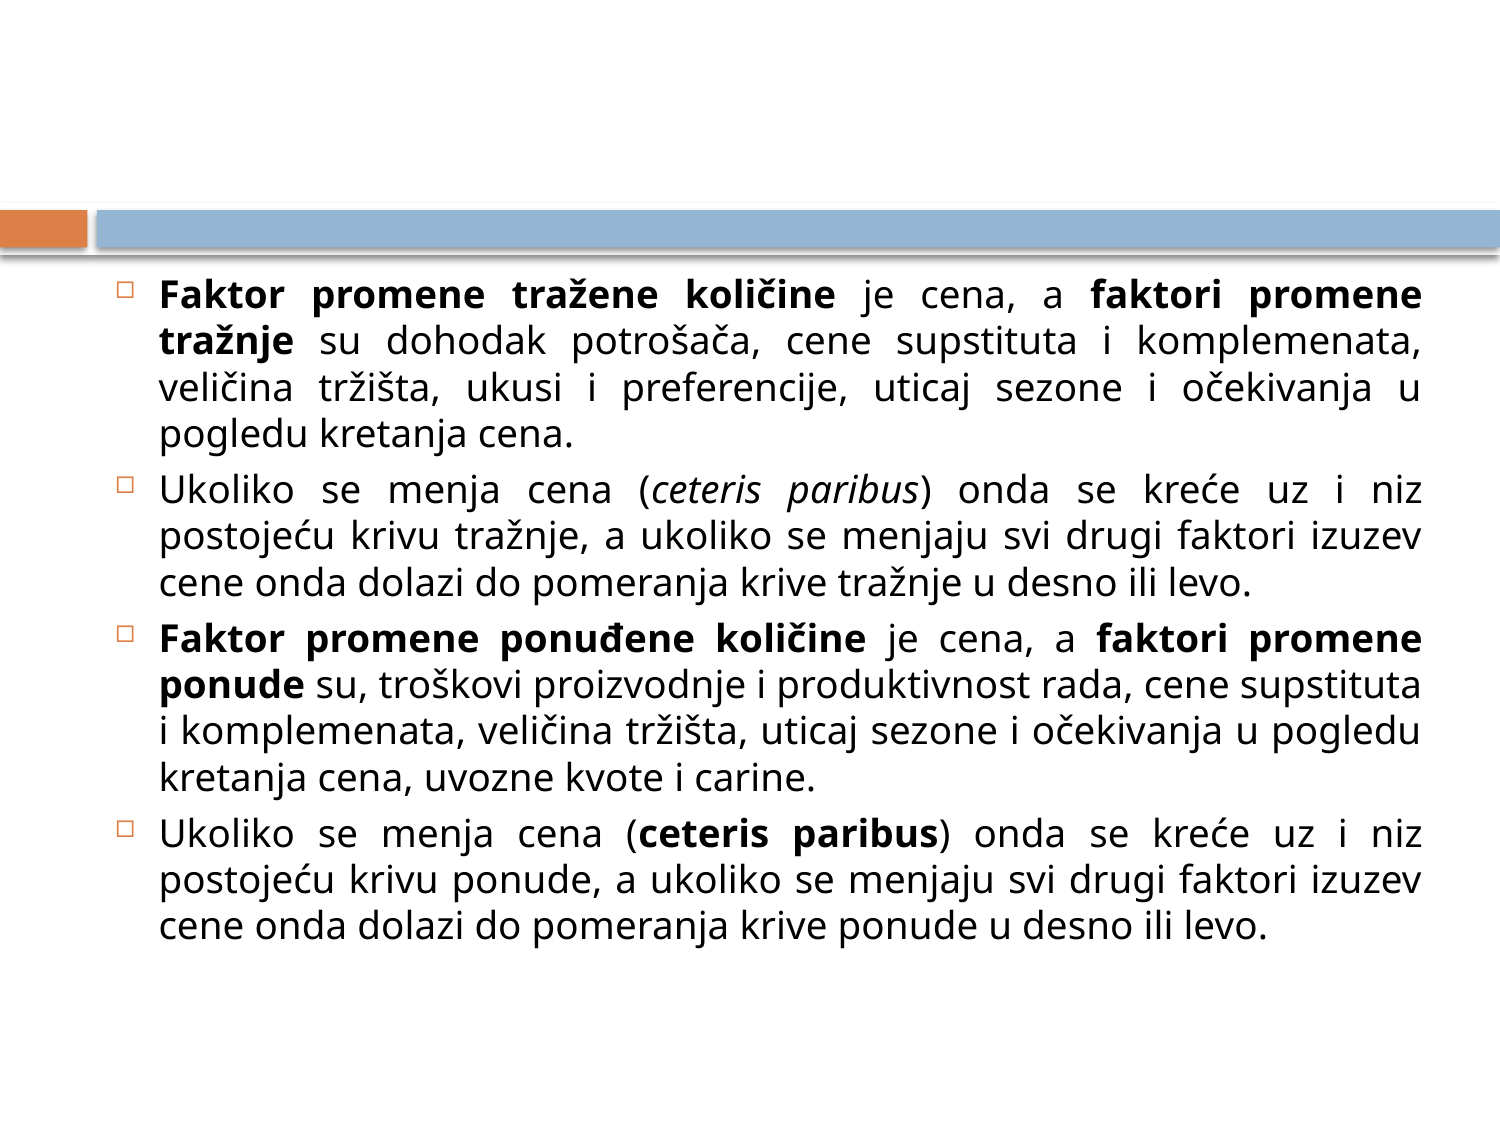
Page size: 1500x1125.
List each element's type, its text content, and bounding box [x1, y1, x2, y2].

list Faktor promene tražene količine je cena, a faktori promene tražnje su dohodak potrošača, cene supstituta i komplemenata, veličina tržišta, ukusi i preferencije, uticaj sezone i očekivanja u pogledu kretanja cena. Ukoliko se menja cena (ceteris paribus) onda se kreće uz i niz postojeću krivu tražnje, a ukoliko se menjaju svi drugi faktori izuzev cene onda dolazi do pomeranja krive tražnje u desno ili levo. Faktor promene ponuđene količine je cena, a faktori promene ponude su, troškovi proizvodnje i produktivnost rada, cene supstituta i komplemenata, veličina tržišta, uticaj sezone i očekivanja u pogledu kretanja cena, uvozne kvote i carine. Ukoliko se menja cena (ceteris paribus) onda se kreće uz i niz postojeću krivu ponude, a ukoliko se menjaju svi drugi faktori izuzev cene onda dolazi do pomeranja krive ponude u desno ili levo. [100, 262, 1438, 1000]
